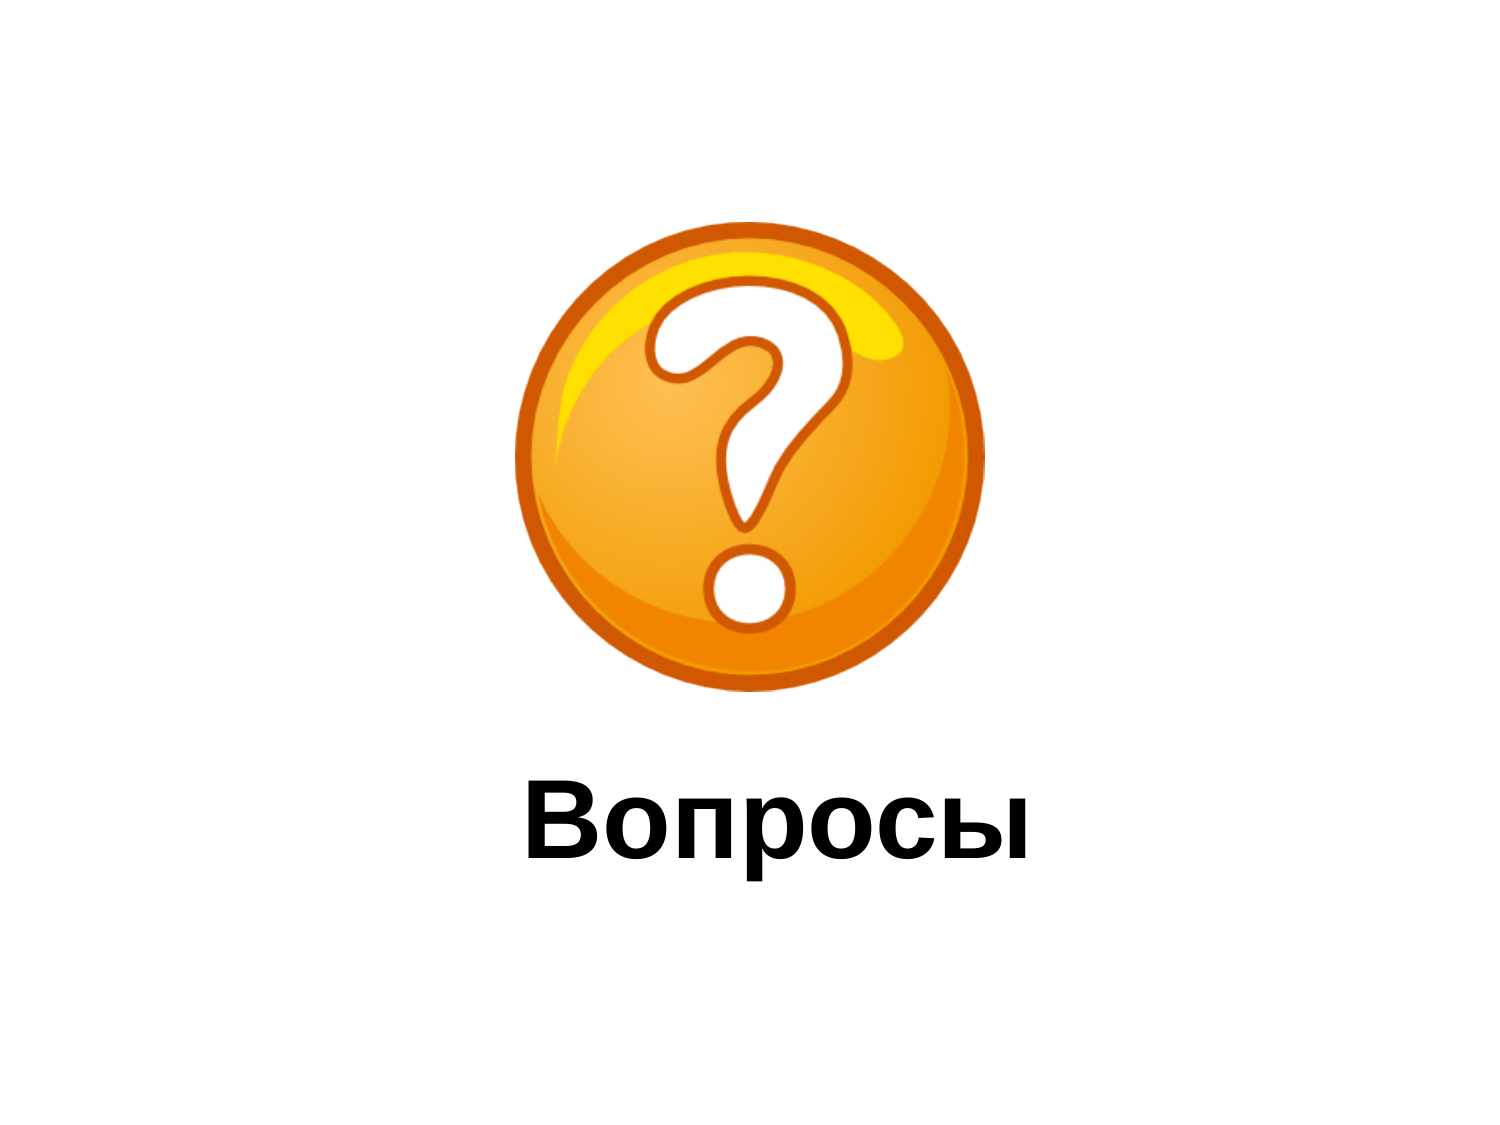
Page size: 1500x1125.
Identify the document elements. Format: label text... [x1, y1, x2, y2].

picture [515, 222, 985, 692]
text_box Вопросы [506, 738, 1049, 888]
